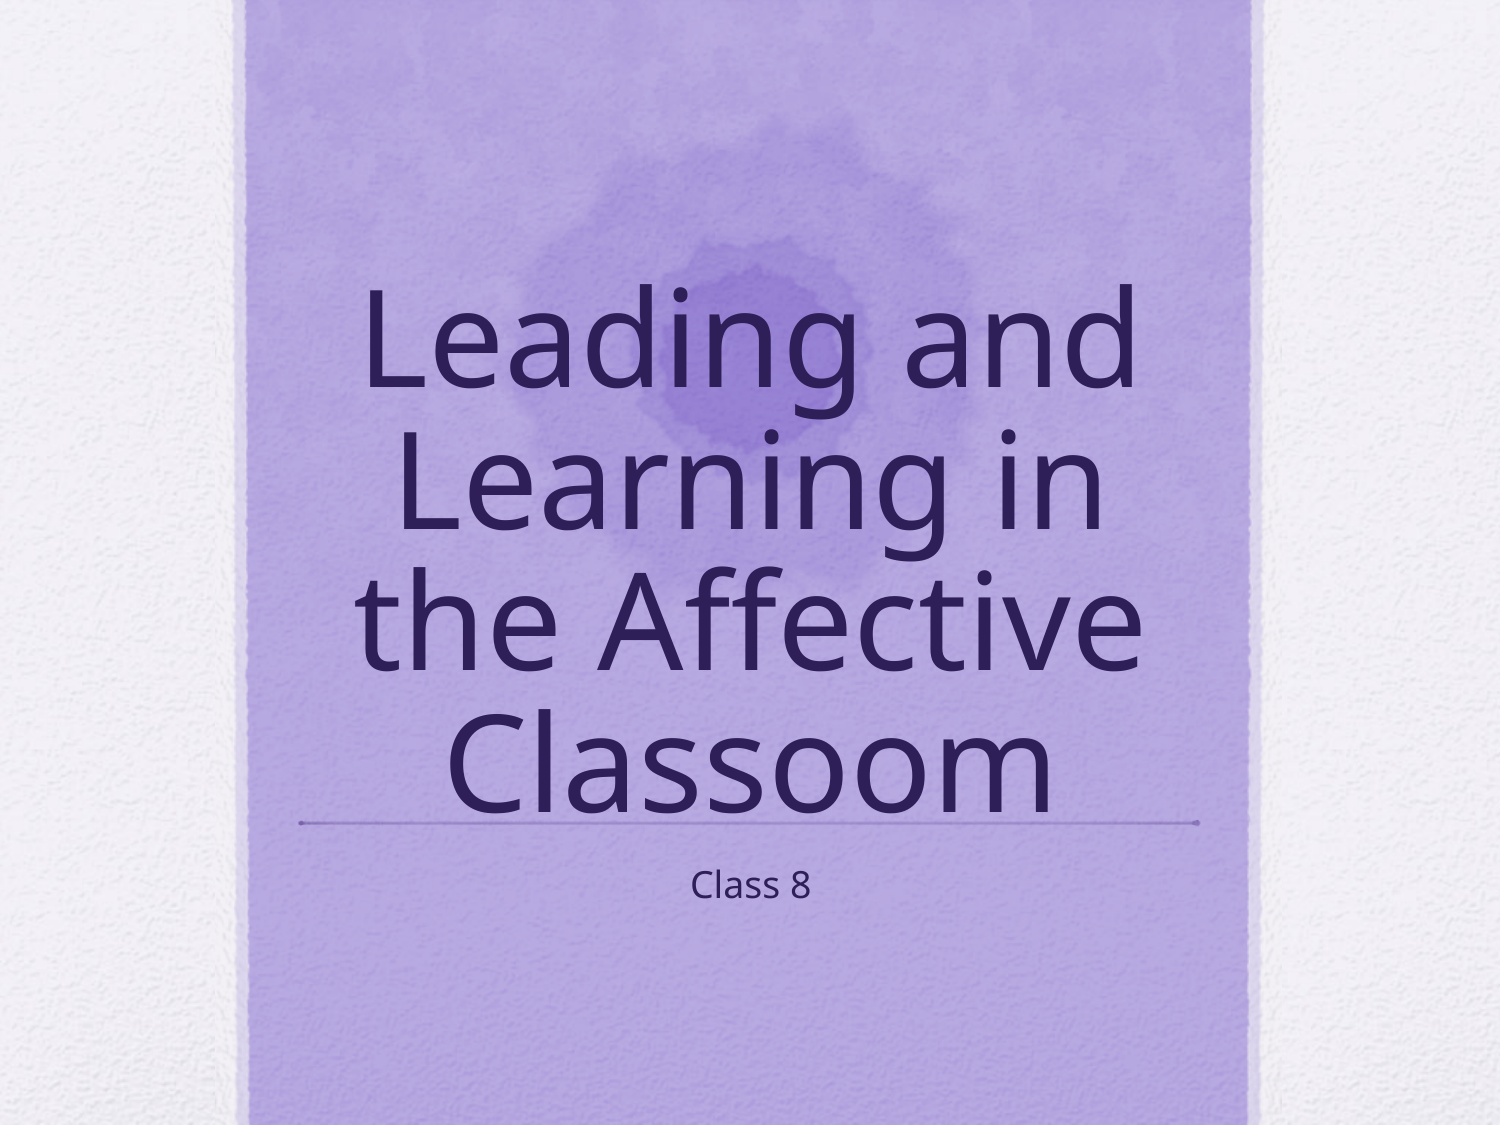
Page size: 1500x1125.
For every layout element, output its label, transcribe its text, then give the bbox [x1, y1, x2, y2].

title Leading and Learning in the Affective Classoom [304, 605, 1198, 847]
subtitle Class 8 [304, 853, 1198, 994]
picture [0, 0, 1500, 1125]
